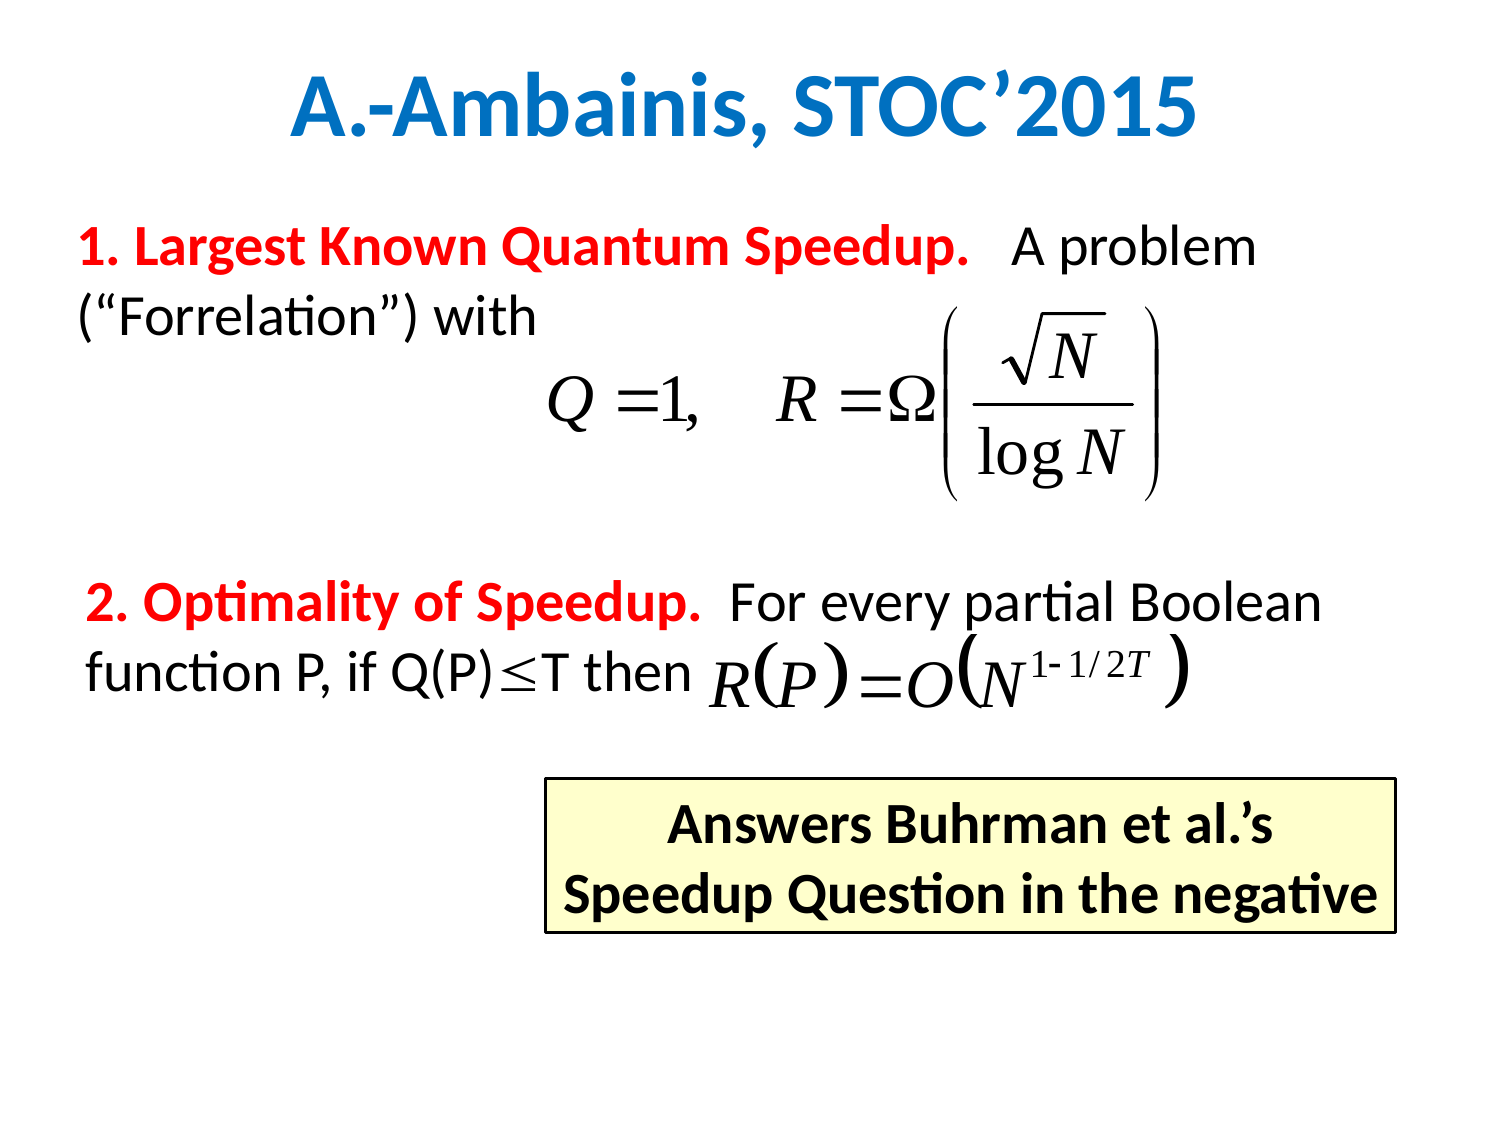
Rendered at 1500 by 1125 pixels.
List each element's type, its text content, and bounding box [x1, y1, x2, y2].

text_box A.-Ambainis, STOC’2015 [70, 37, 1421, 163]
text_box 1. Largest Known Quantum Speedup. A problem (“Forrelation”) with [61, 199, 1400, 355]
text_box Answers Buhrman et al.’s Speedup Question in the negative [545, 778, 1396, 933]
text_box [537, 290, 1178, 518]
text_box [696, 633, 1191, 737]
text_box 2. Optimality of Speedup. For every partial Boolean function P, if Q(P)T then [70, 555, 1450, 711]
